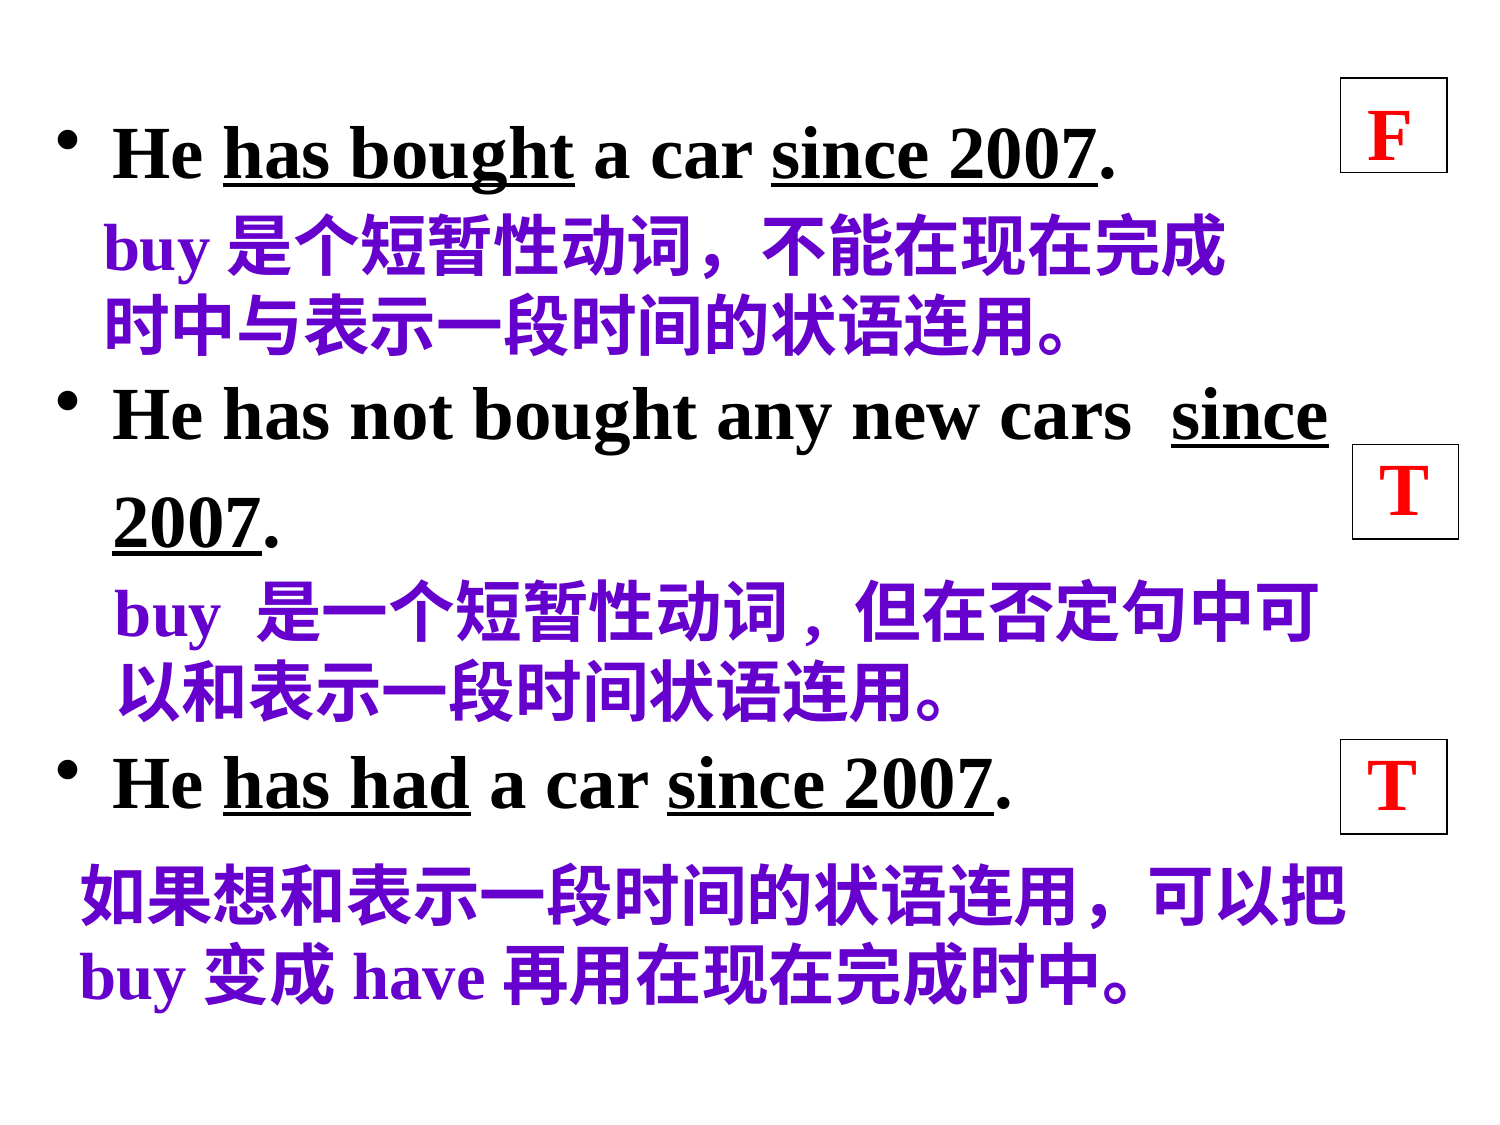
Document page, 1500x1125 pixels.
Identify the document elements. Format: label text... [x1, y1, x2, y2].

text_box [1340, 739, 1447, 835]
text_box 如果想和表示一段时间的状语连用，可以把buy变成have再用在现在完成时中。 [64, 846, 1447, 1021]
text_box buy是个短暂性动词，不能在现在完成时中与表示一段时间的状语连用。 [88, 196, 1306, 371]
text_box T [1352, 727, 1463, 833]
text_box [1436, 78, 1447, 173]
text_box [1436, 173, 1447, 231]
text_box He has bought a car since 2007. He has not bought any new cars since 2007. He has had a car since 2007. [41, 78, 1436, 1041]
text_box F [1352, 78, 1436, 183]
text_box [1340, 78, 1352, 173]
text_box T [1364, 432, 1475, 538]
text_box [1352, 444, 1459, 539]
text_box buy 是一个短暂性动词, 但在否定句中可以和表示一段时间状语连用。 [100, 562, 1341, 738]
